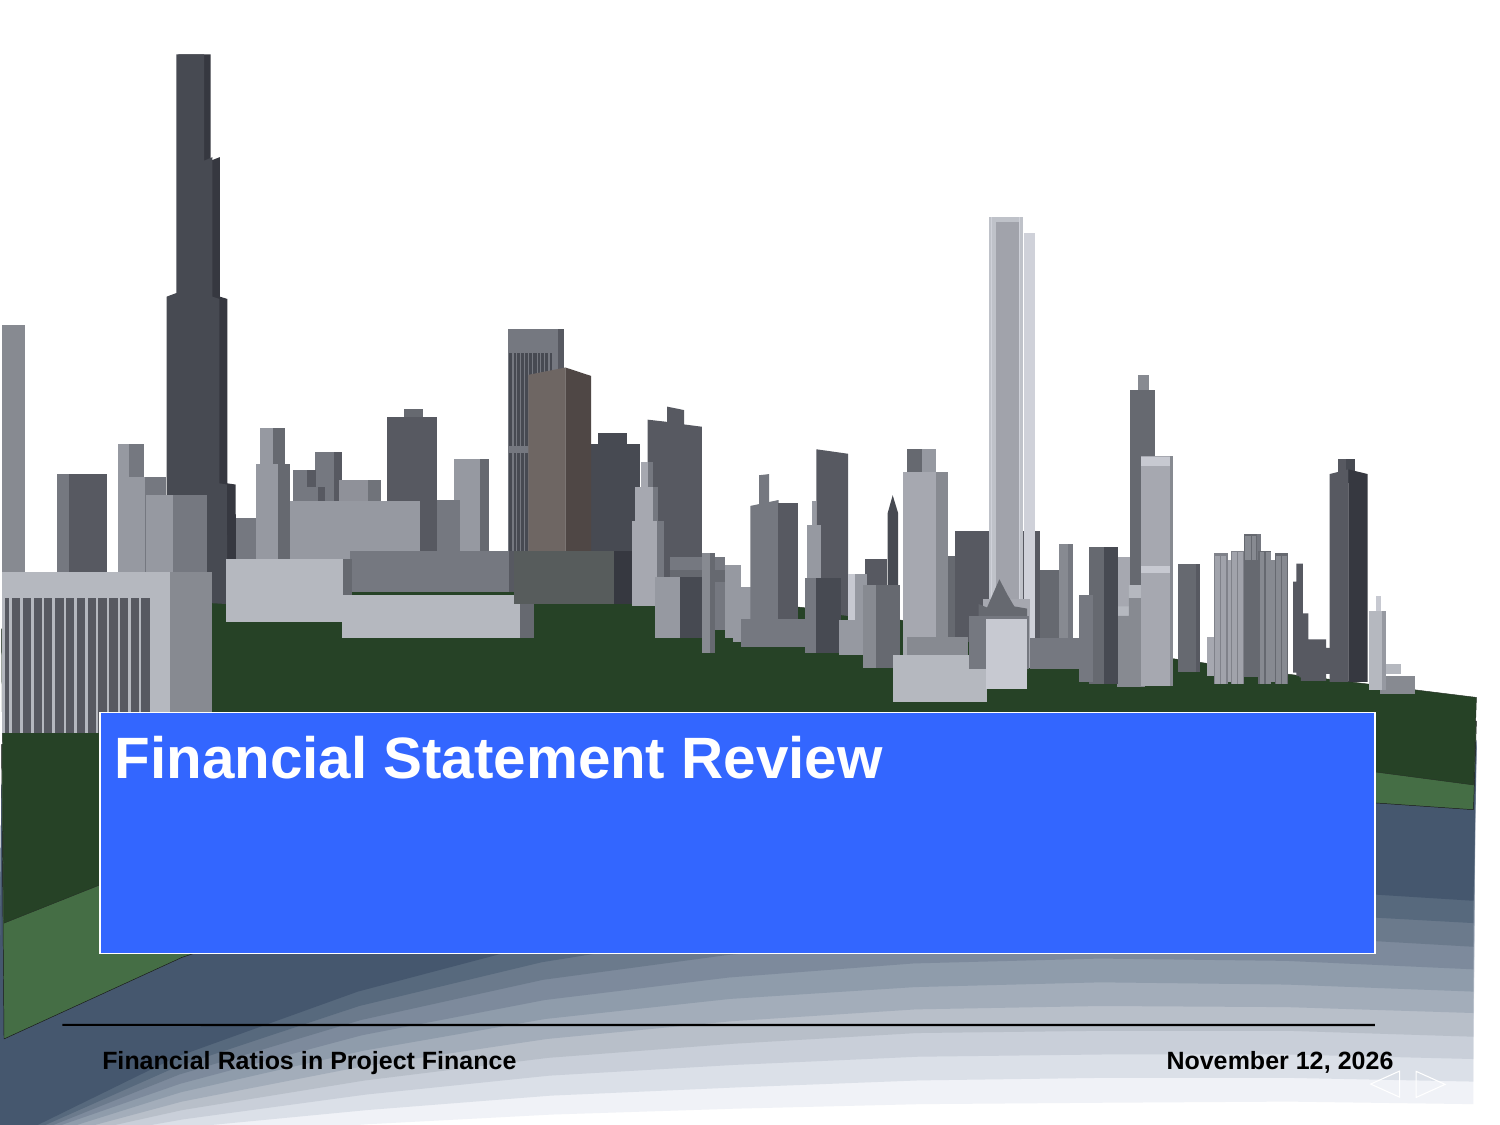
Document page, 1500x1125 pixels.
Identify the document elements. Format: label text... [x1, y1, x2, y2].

title Financial Statement Review [99, 712, 1376, 954]
